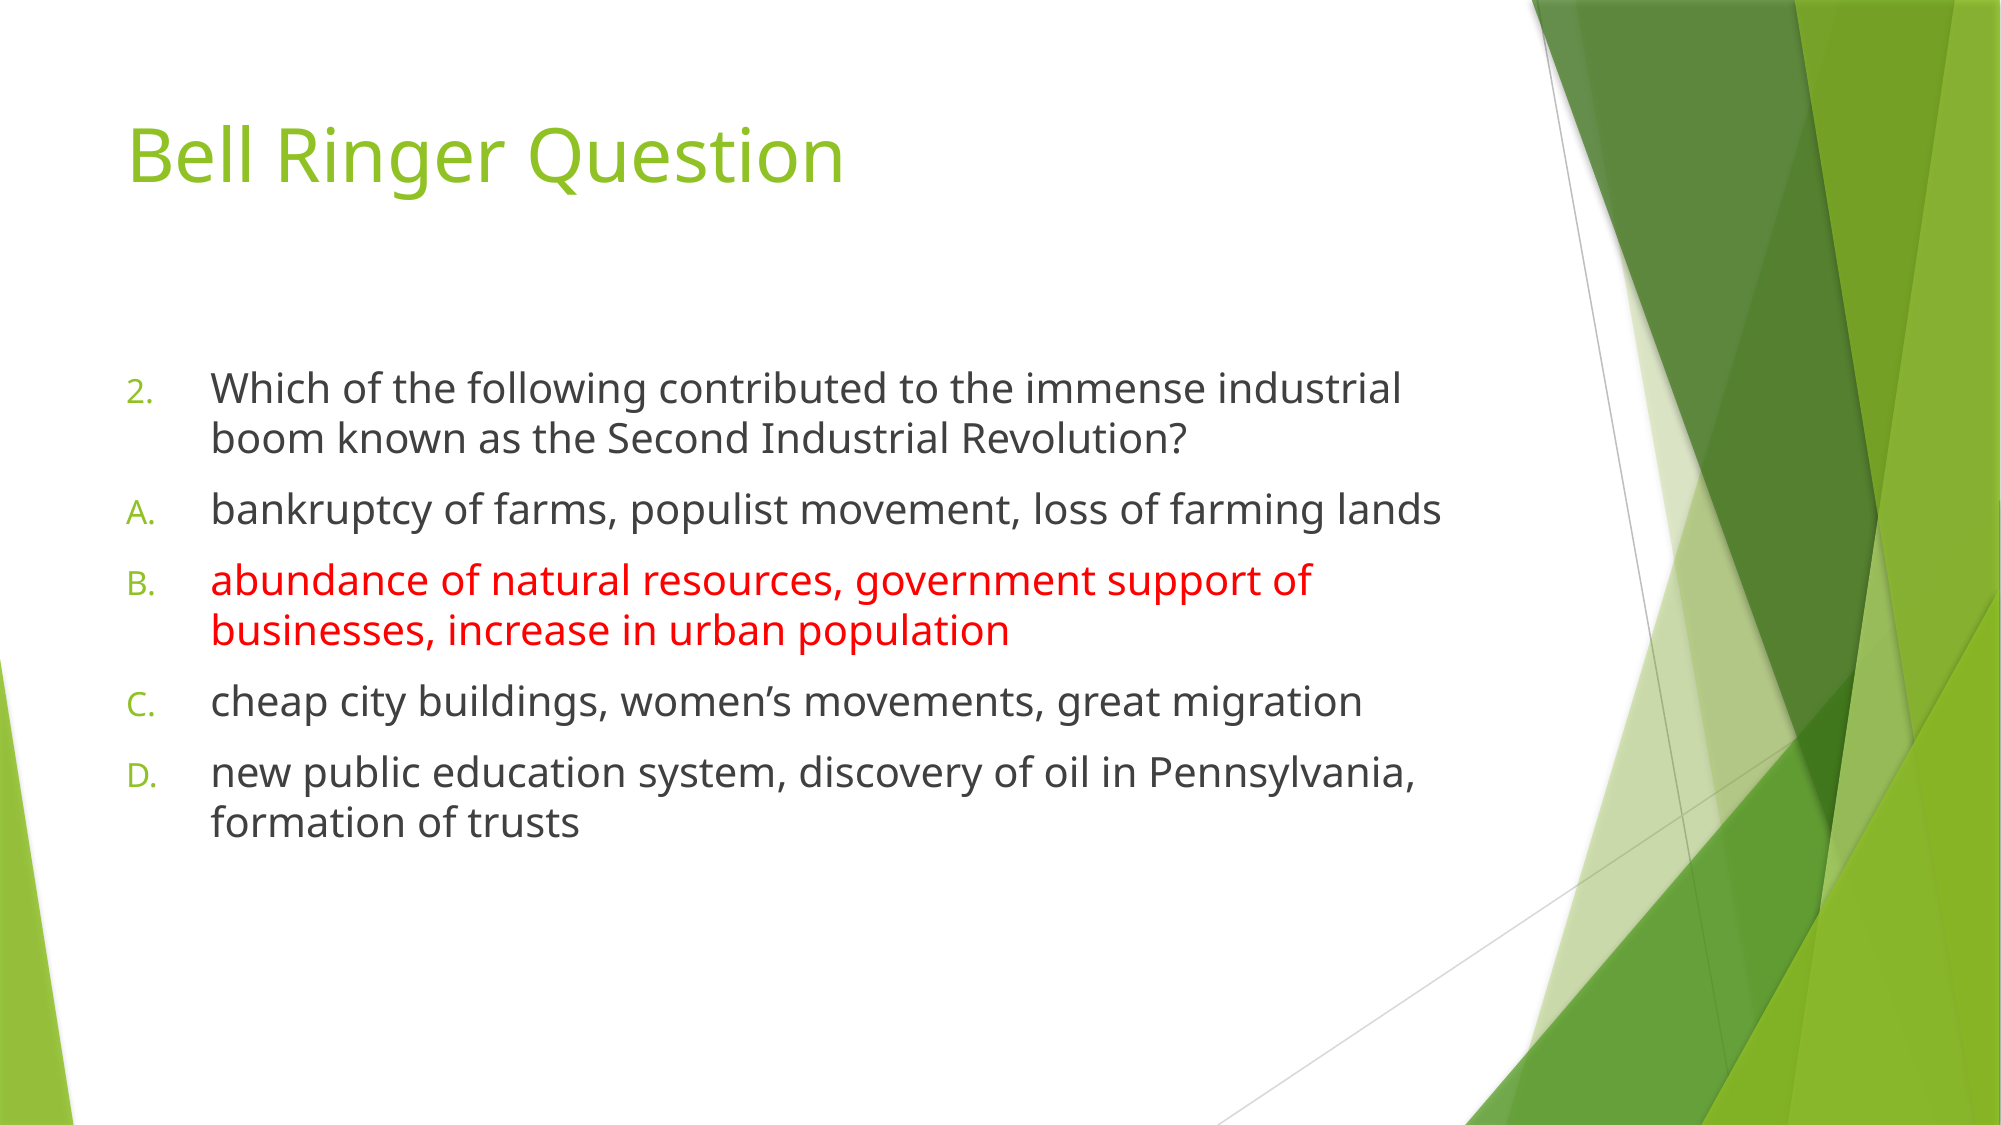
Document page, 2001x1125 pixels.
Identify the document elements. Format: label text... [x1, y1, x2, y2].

list Which of the following contributed to the immense industrial boom known as the Second Industrial Revolution? bankruptcy of farms, populist movement, loss of farming lands abundance of natural resources, government support of businesses, increase in urban population cheap city buildings, women’s movements, great migration new public education system, discovery of oil in Pennsylvania, formation of trusts [111, 354, 1522, 992]
title Bell Ringer Question [111, 99, 1522, 317]
